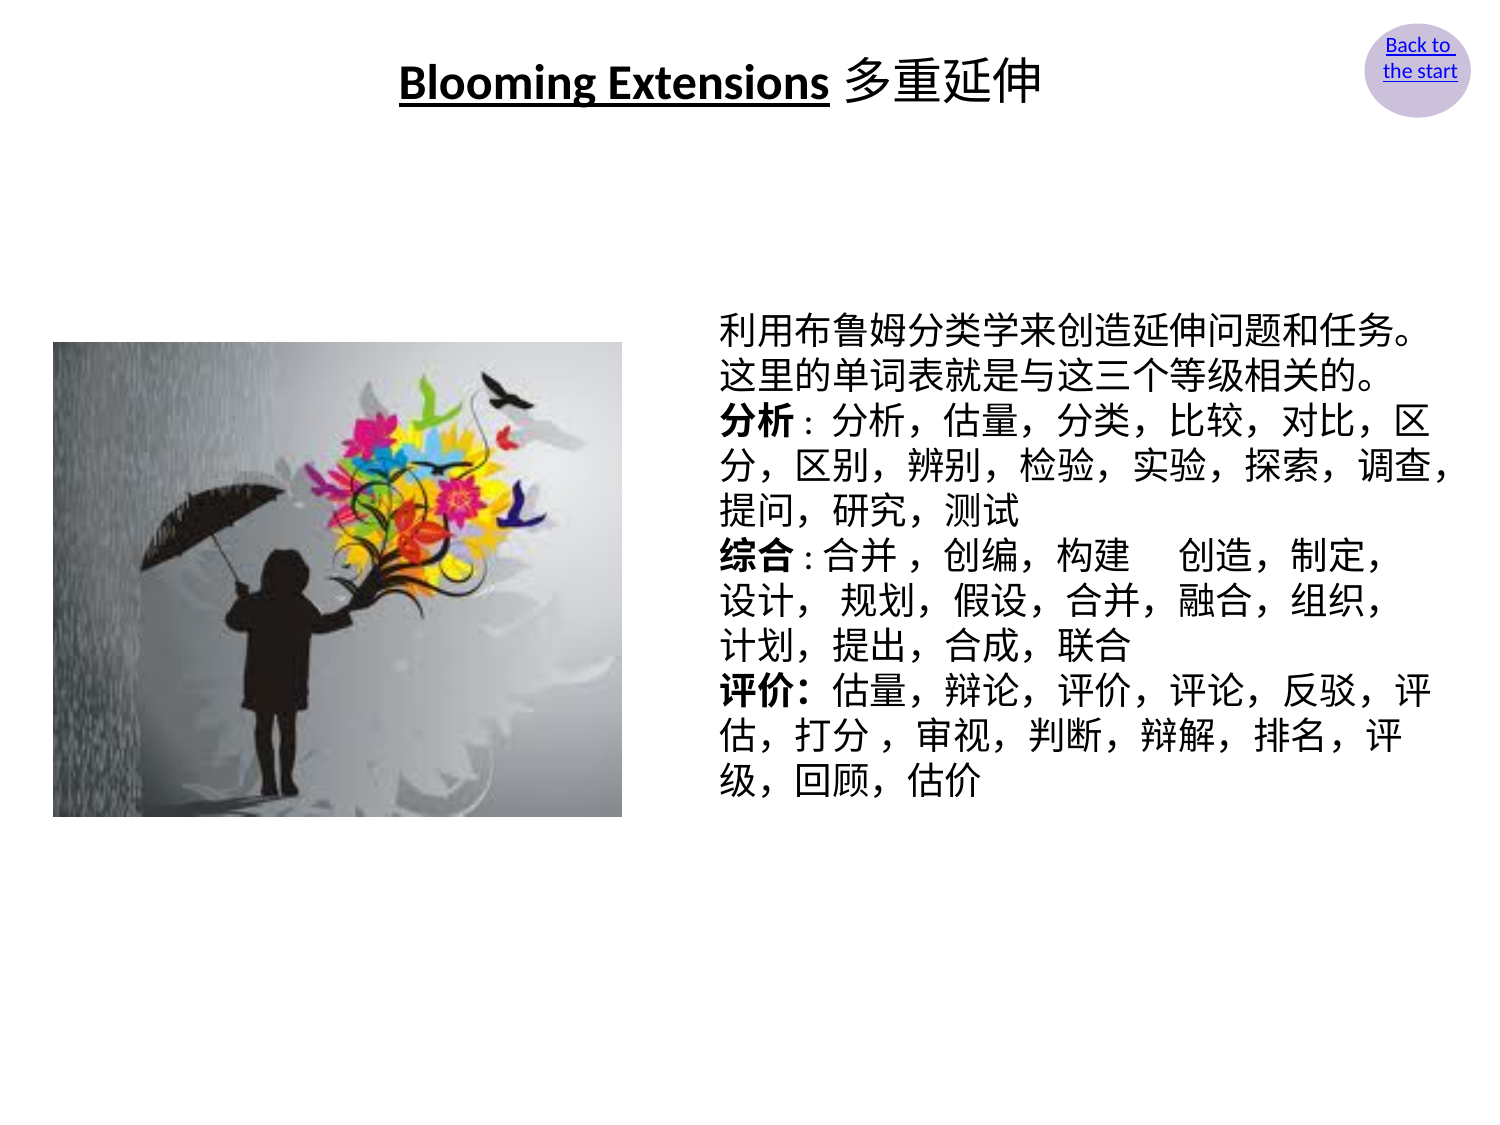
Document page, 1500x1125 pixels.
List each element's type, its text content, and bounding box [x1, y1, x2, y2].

text_box 利用布鲁姆分类学来创造延伸问题和任务。这里的单词表就是与这三个等级相关的。 分析: 分析，估量，分类，比较，对比，区分，区别，辨别，检验，实验，探索，调查，提问，研究，测试 综合:合并 ，创编，构建 创造，制定，设计， 规划，假设，合并，融合，组织，计划，提出，合成，联合 评价：估量，辩论，评价，评论，反驳，评估，打分 ，审视，判断，辩解，排名，评级，回顾，估价 [704, 299, 1456, 854]
text_box Blooming Extensions多重延伸 [218, 42, 1223, 178]
text_box [1367, 91, 1468, 120]
picture [52, 342, 622, 817]
text_box Back to the start [1359, 23, 1483, 91]
